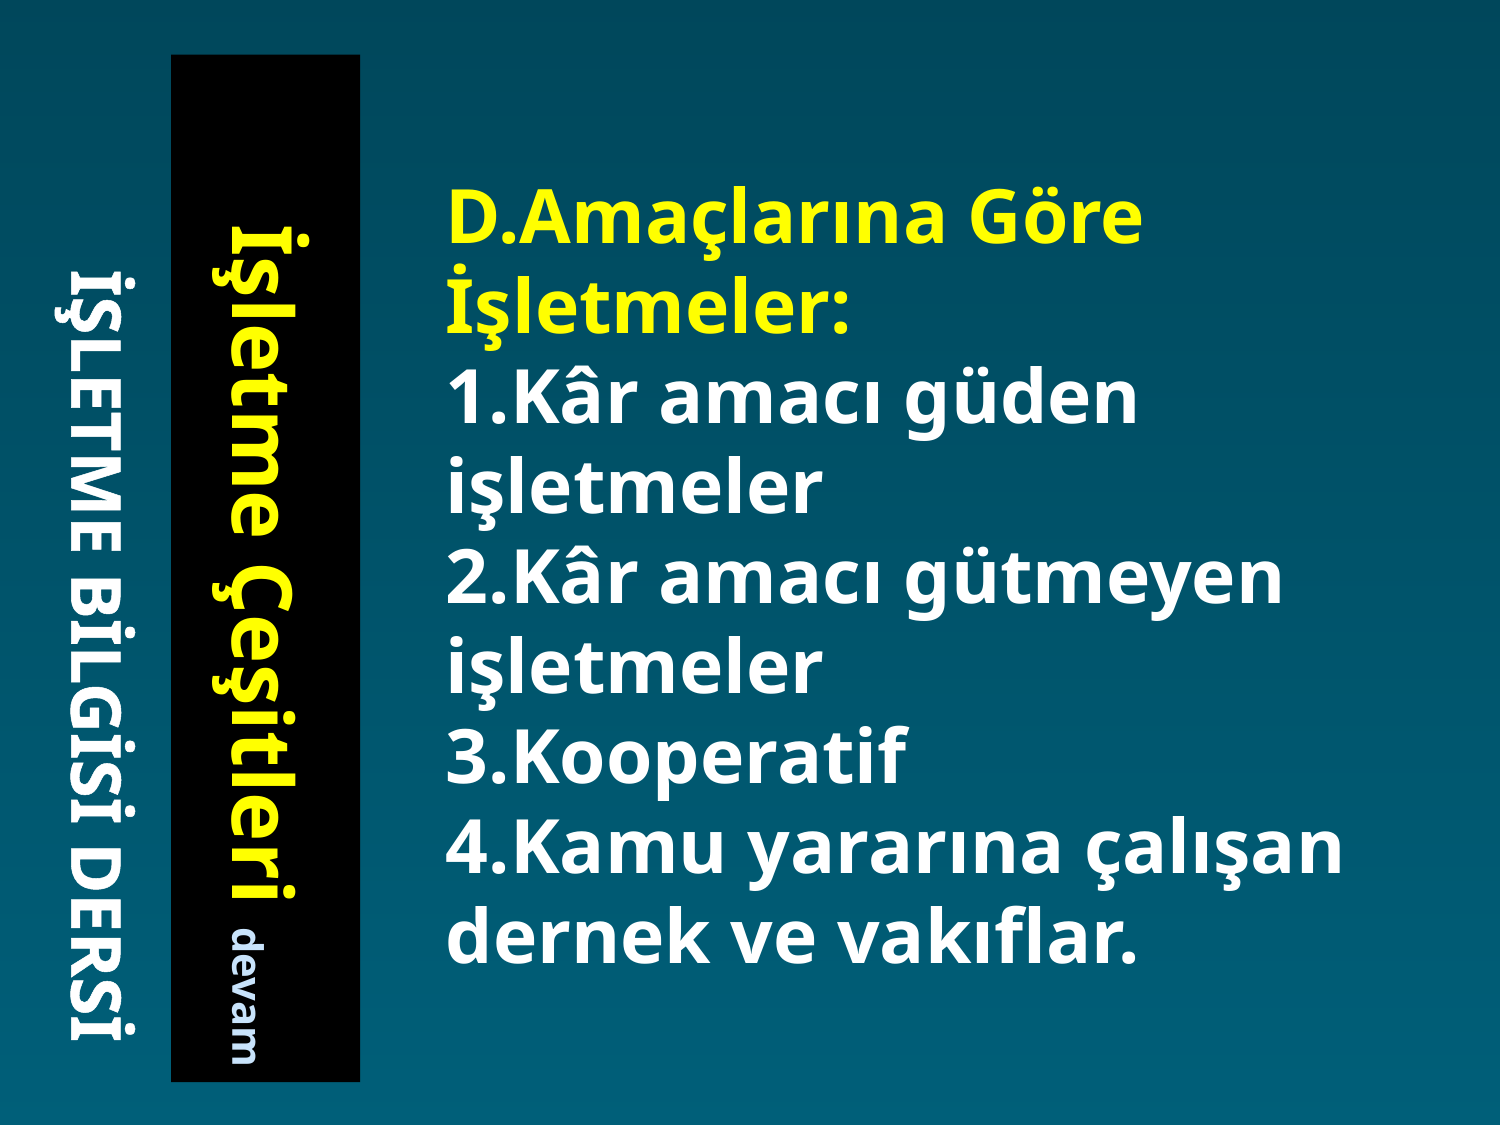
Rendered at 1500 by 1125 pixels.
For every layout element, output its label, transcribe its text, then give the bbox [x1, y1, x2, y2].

list İşletme Çeşitleri devam [170, 54, 361, 1083]
title İŞLETME BİLGİSİ DERSİ [40, 47, 148, 1058]
text_box D.Amaçlarına Göre İşletmeler: 1.Kâr amacı güden işletmeler 2.Kâr amacı gütmeyen işletmeler 3.Kooperatif 4.Kamu yararına çalışan dernek ve vakıflar. [430, 160, 1435, 986]
